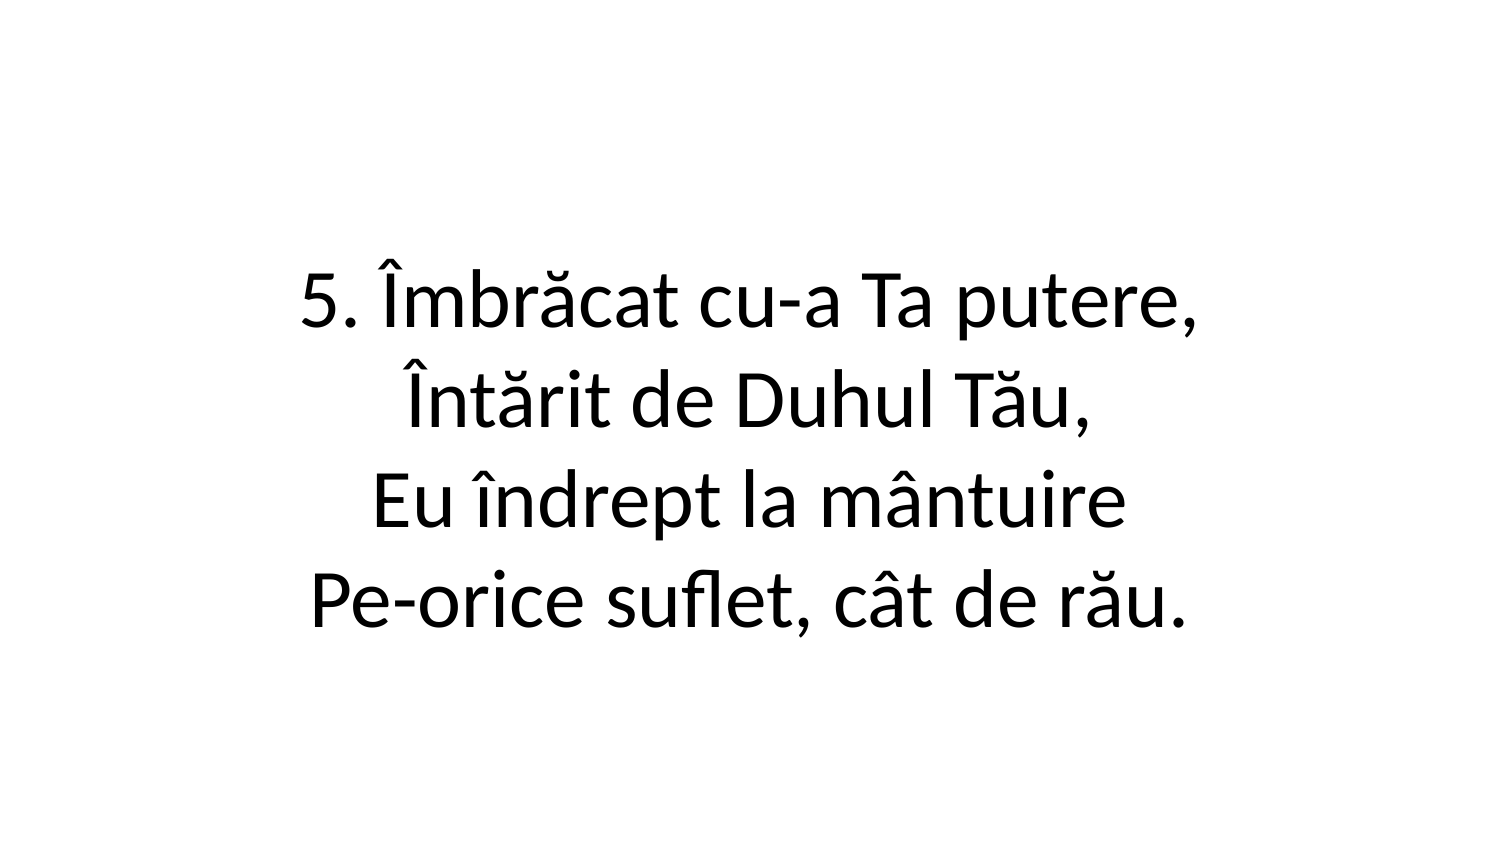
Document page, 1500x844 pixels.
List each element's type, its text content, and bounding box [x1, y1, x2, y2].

text_box 5. Îmbrăcat cu-a Ta putere, Întărit de Duhul Tău, Eu îndrept la mântuire Pe-orice suflet, cât de rău. [283, 192, 1217, 652]
